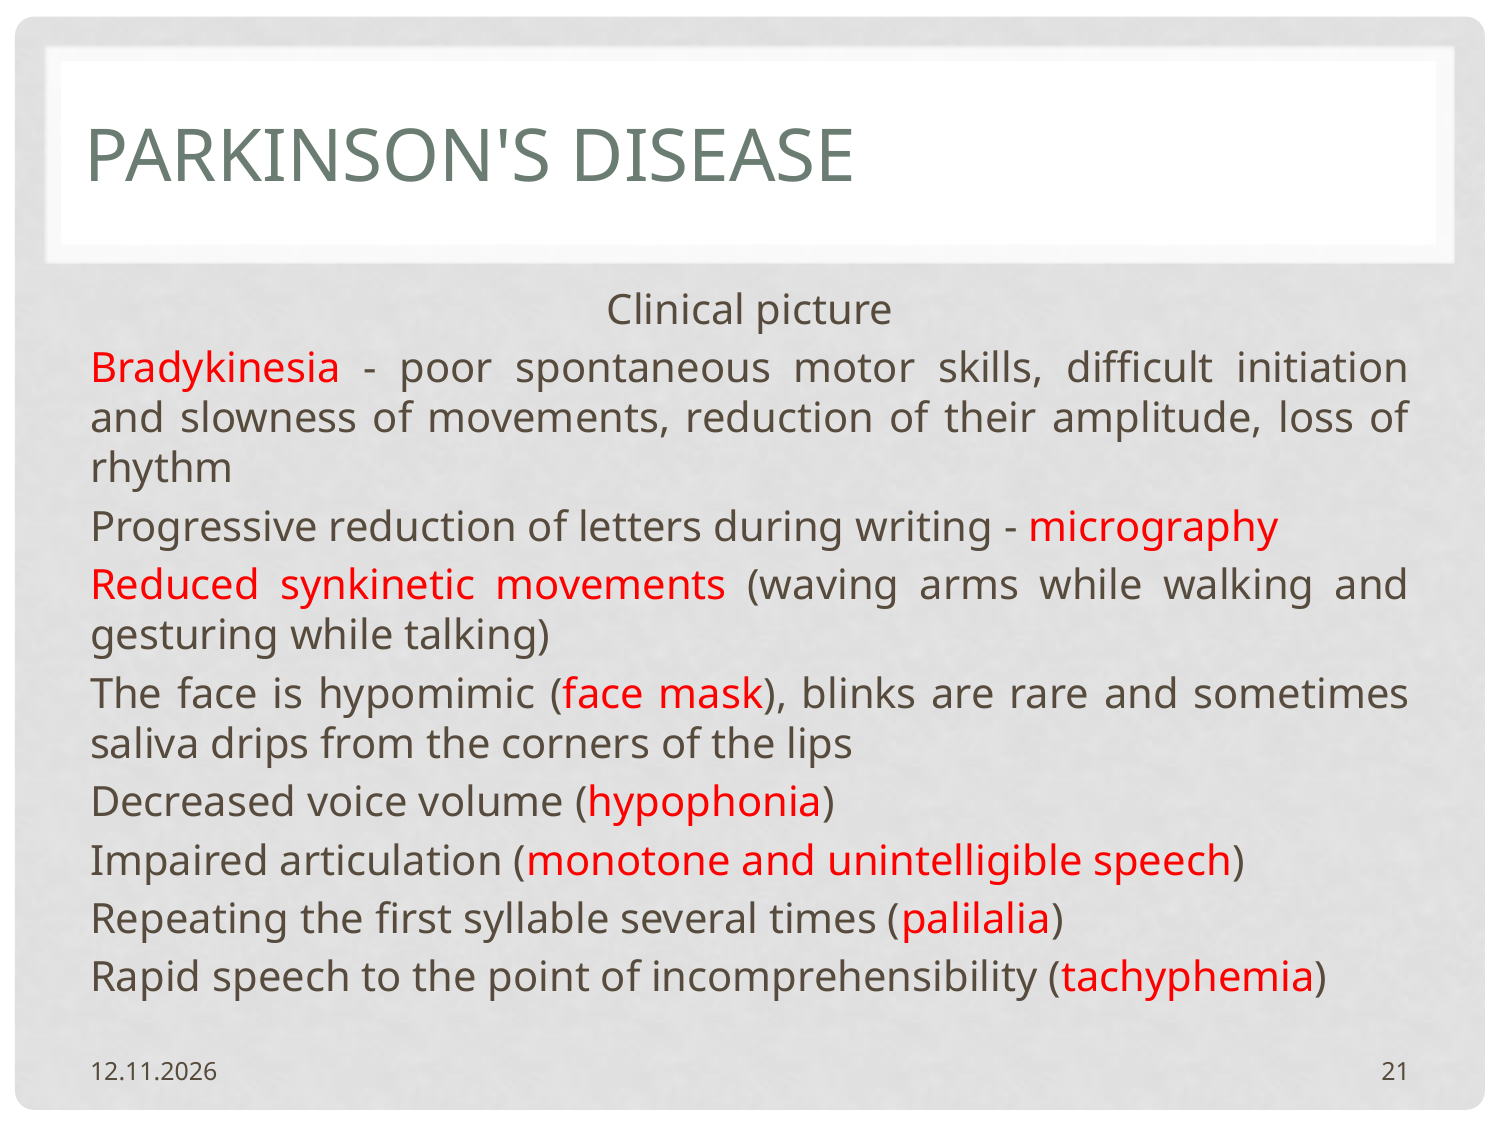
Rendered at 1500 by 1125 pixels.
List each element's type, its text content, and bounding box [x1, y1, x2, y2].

title PARKINSON'S DISEASE [69, 66, 1425, 238]
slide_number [75, 1042, 425, 1103]
list Clinical picture Bradykinesia - poor spontaneous motor skills, difficult initiation and slowness of movements, reduction of their amplitude, loss of rhythm Progressive reduction of letters during writing - micrography Reduced synkinetic movements (waving arms while walking and gesturing while talking) The face is hypomimic (face mask), blinks are rare and sometimes saliva drips from the corners of the lips Decreased voice volume (hypophonia) Impaired articulation (monotone and unintelligible speech) Repeating the first syllable several times (palilalia) Rapid speech to the point of incomprehensibility (tachyphemia) [75, 275, 1425, 1100]
slide_number 21 [1074, 1042, 1425, 1103]
